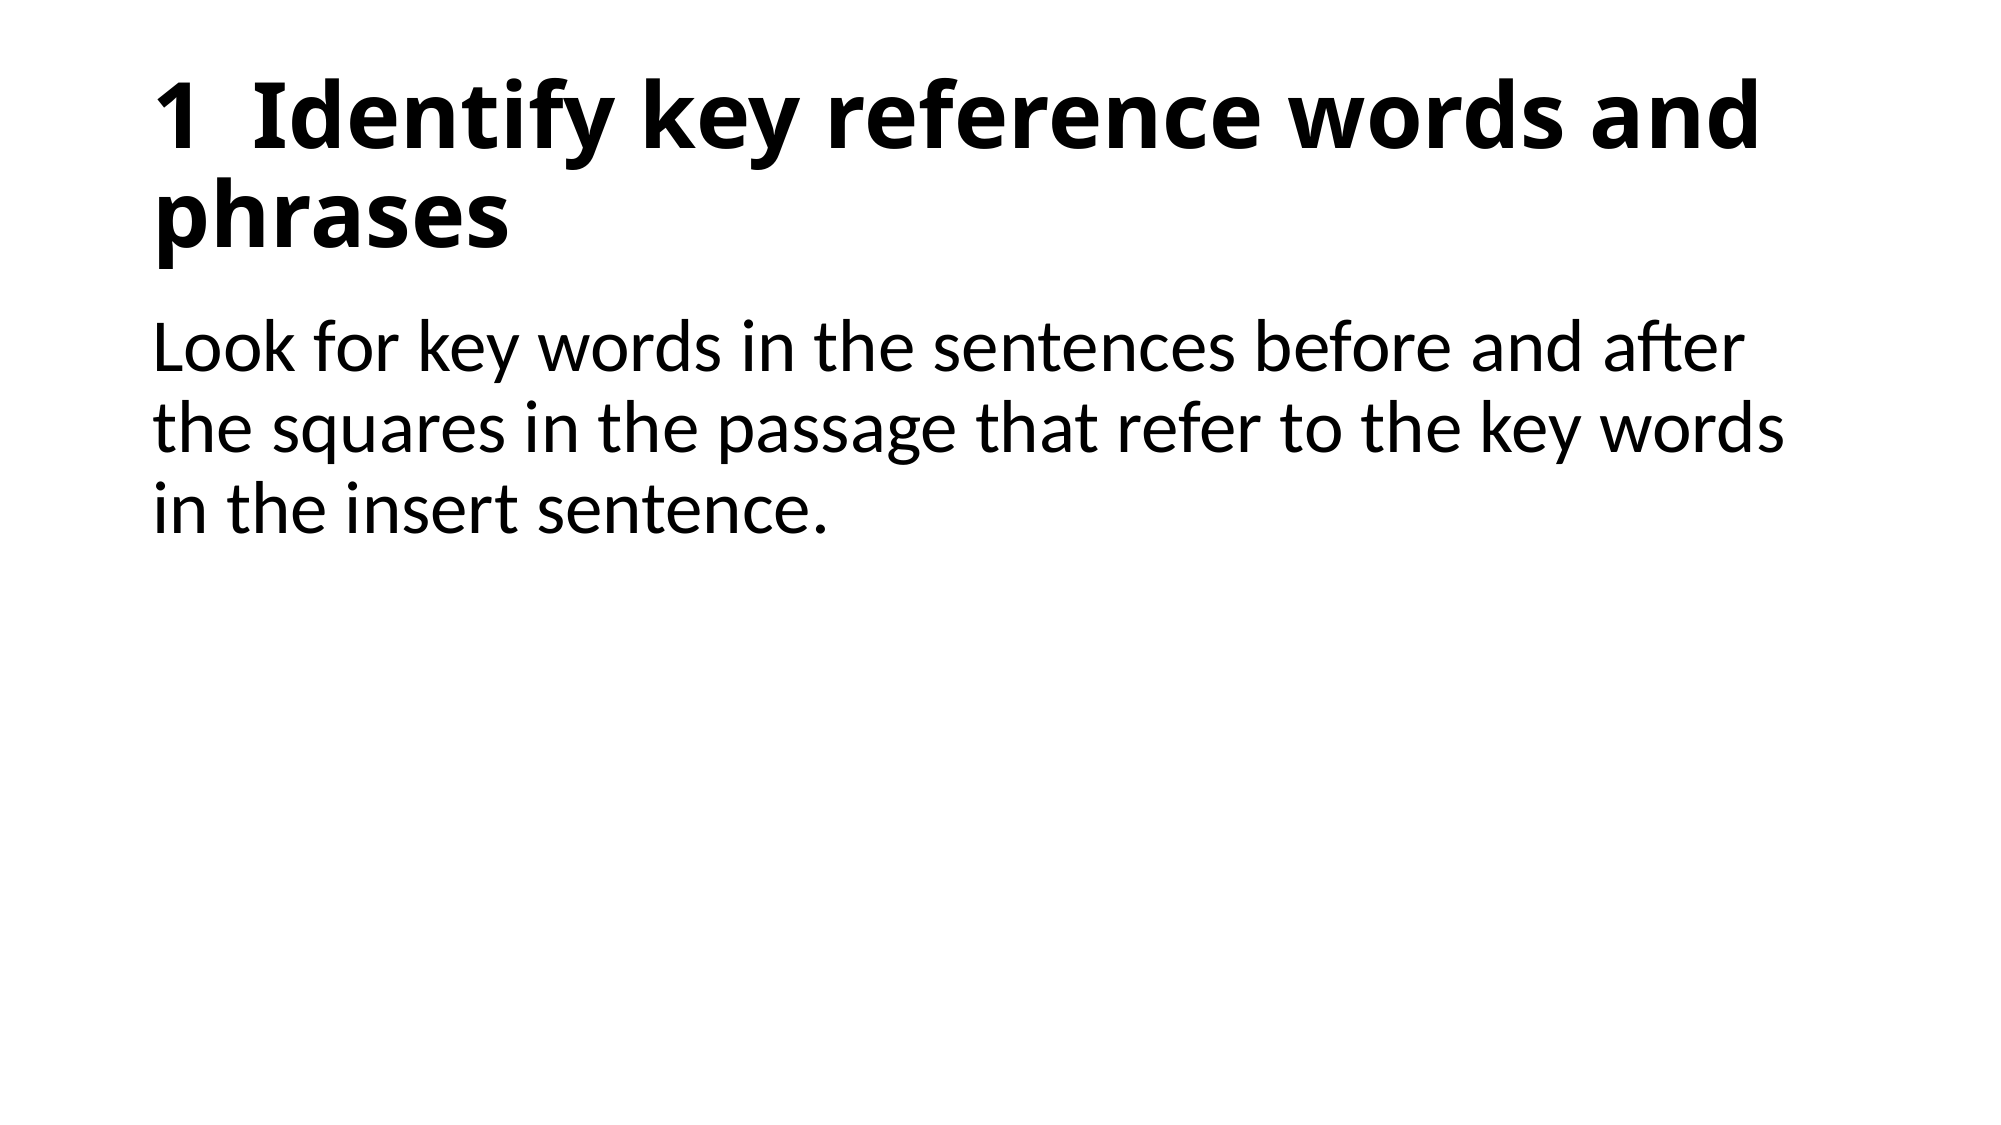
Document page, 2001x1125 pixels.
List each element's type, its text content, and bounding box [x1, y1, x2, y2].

title 1 Identify key reference words and phrases [137, 59, 1863, 278]
list Look for key words in the sentences before and after the squares in the passage that refer to the key words in the insert sentence. [137, 299, 1863, 1014]
